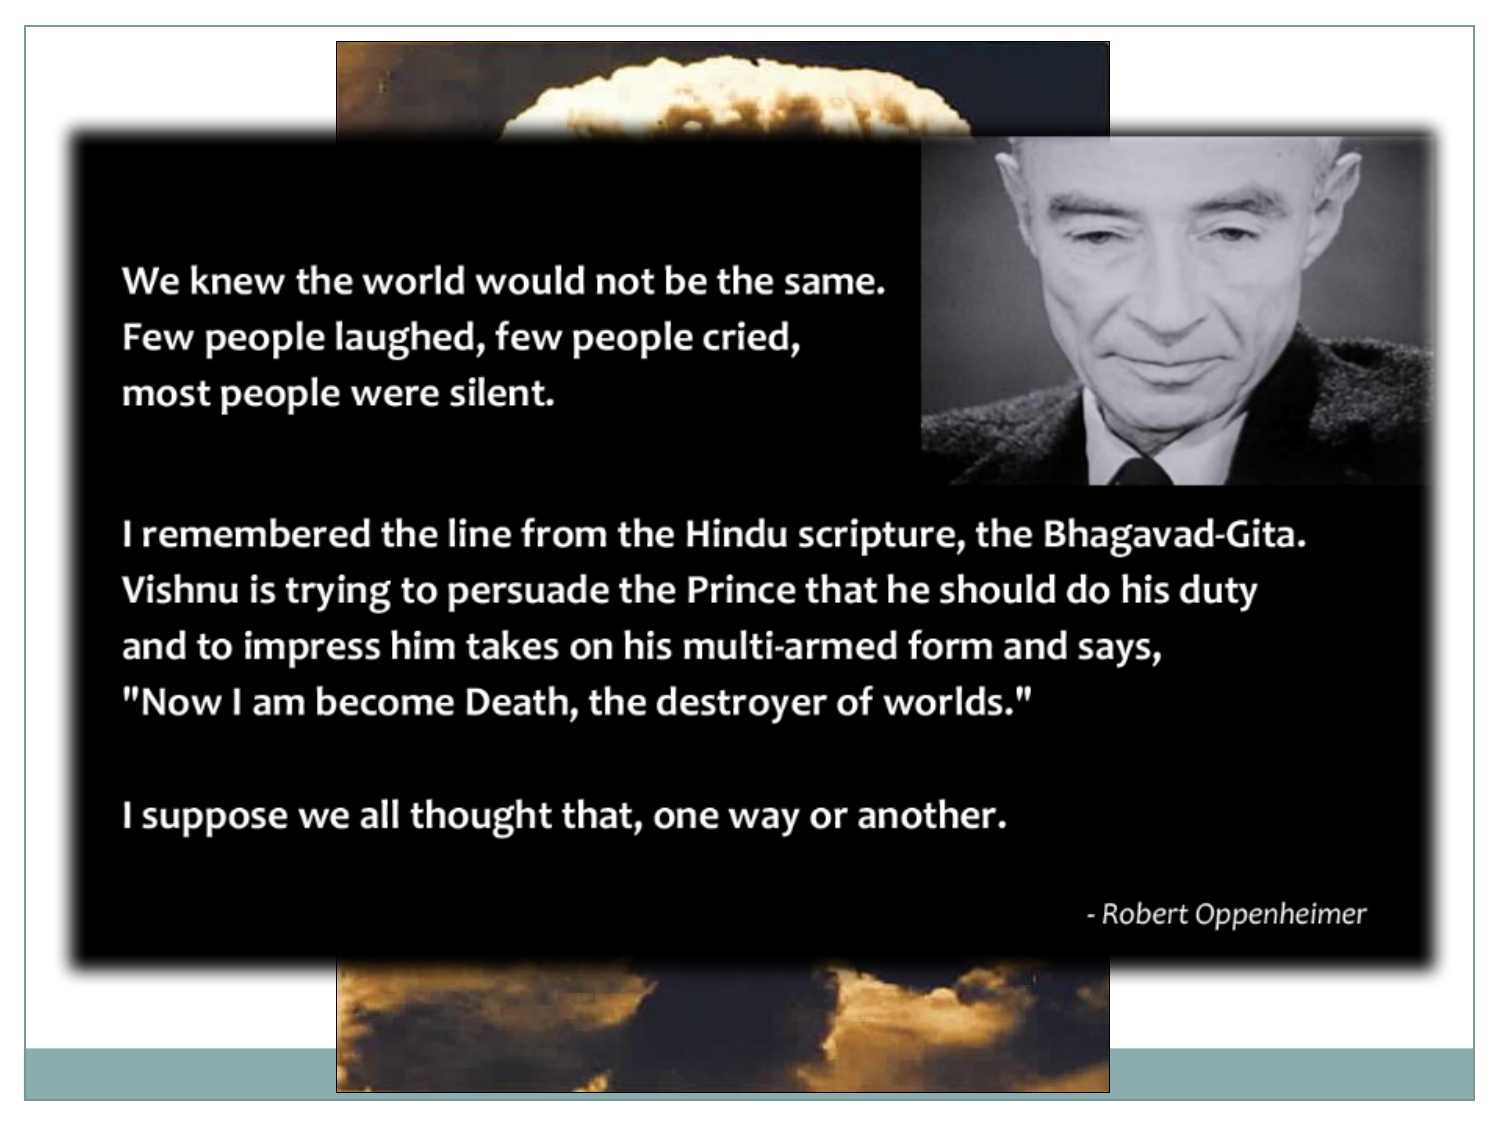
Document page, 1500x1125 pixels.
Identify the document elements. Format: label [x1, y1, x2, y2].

picture [52, 40, 1452, 1093]
